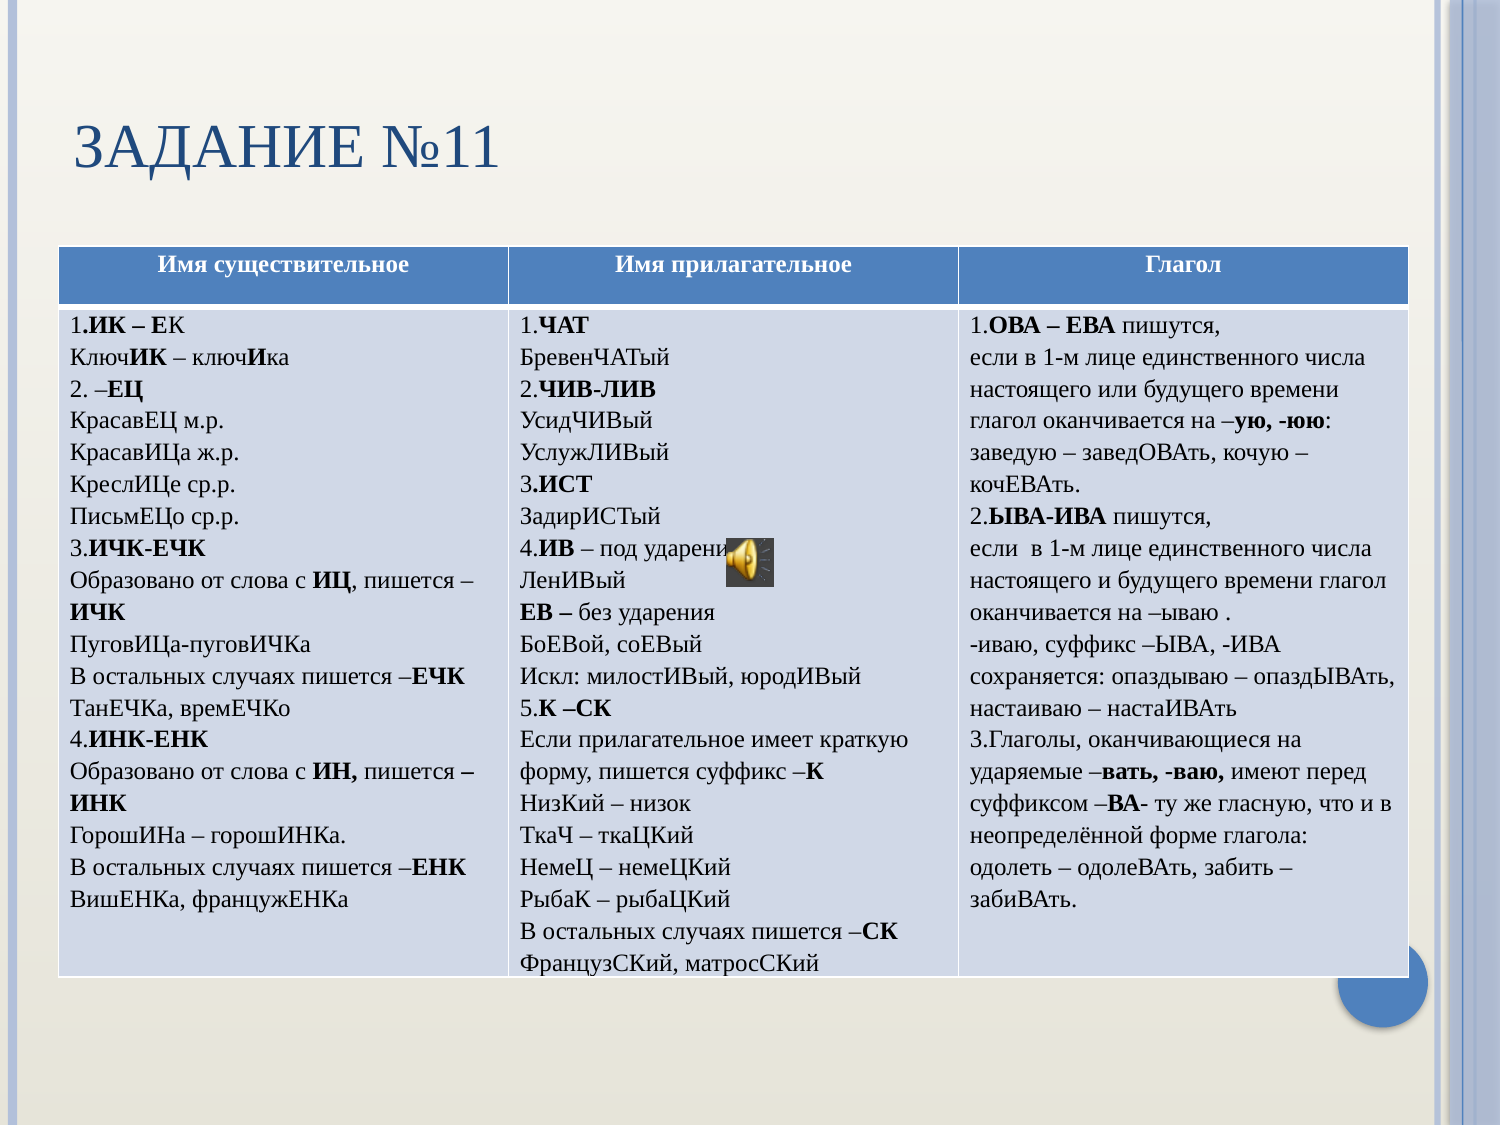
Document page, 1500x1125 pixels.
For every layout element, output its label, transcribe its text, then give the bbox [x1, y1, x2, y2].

picture [724, 537, 776, 588]
table_cell 1.ОВА – ЕВА пишутся, если в 1-м лице единственного числа настоящего или будущего времени глагол оканчивается на –ую, -юю: заведую – заведОВАть, кочую – кочЕВАть. 2.ЫВА-ИВА пишутся, если в 1-м лице единственного числа настоящего и будущего времени глагол оканчивается на –ываю . -иваю, суффикс –ЫВА, -ИВА сохраняется: опаздываю – опаздЫВАть, настаиваю – настаИВАть 3.Глаголы, оканчивающиеся на ударяемые –вать, -ваю, имеют перед суффиксом –ВА- ту же гласную, что и в неопределённой форме глагола: одолеть – одолеВАть, забить – забиВАть. [959, 310, 1408, 976]
table_cell 1.ИК – ЕК КлючИК – ключИка 2. –ЕЦ КрасавЕЦ м.р. КрасавИЦа ж.р. КреслИЦе ср.р. ПисьмЕЦо ср.р. 3.ИЧК-ЕЧК Образовано от слова с ИЦ, пишется –ИЧК ПуговИЦа-пуговИЧКа В остальных случаях пишется –ЕЧК ТанЕЧКа, времЕЧКо 4.ИНК-ЕНК Образовано от слова с ИН, пишется –ИНК ГорошИНа – горошИНКа. В остальных случаях пишется –ЕНК ВишЕНКа, францужЕНКа [59, 310, 508, 976]
table_header Глагол [959, 247, 1408, 304]
title ЗАДАНИЕ №11 [58, 82, 1409, 188]
table_cell 1.ЧАТ БревенЧАТый 2.ЧИВ-ЛИВ УсидЧИВый УслужЛИВый 3.ИСТ ЗадирИСТый 4.ИВ – под ударением ЛенИВый ЕВ – без ударения БоЕВой, соЕВый Искл: милостИВый, юродИВый 5.К –СК Если прилагательное имеет краткую форму, пишется суффикс –К НизКий – низок ТкаЧ – ткаЦКий НемеЦ – немеЦКий РыбаК – рыбаЦКий В остальных случаях пишется –СК ФранцузСКий, матросСКий [509, 310, 958, 976]
table_header Имя существительное [59, 247, 508, 304]
table_header Имя прилагательное [509, 247, 958, 304]
